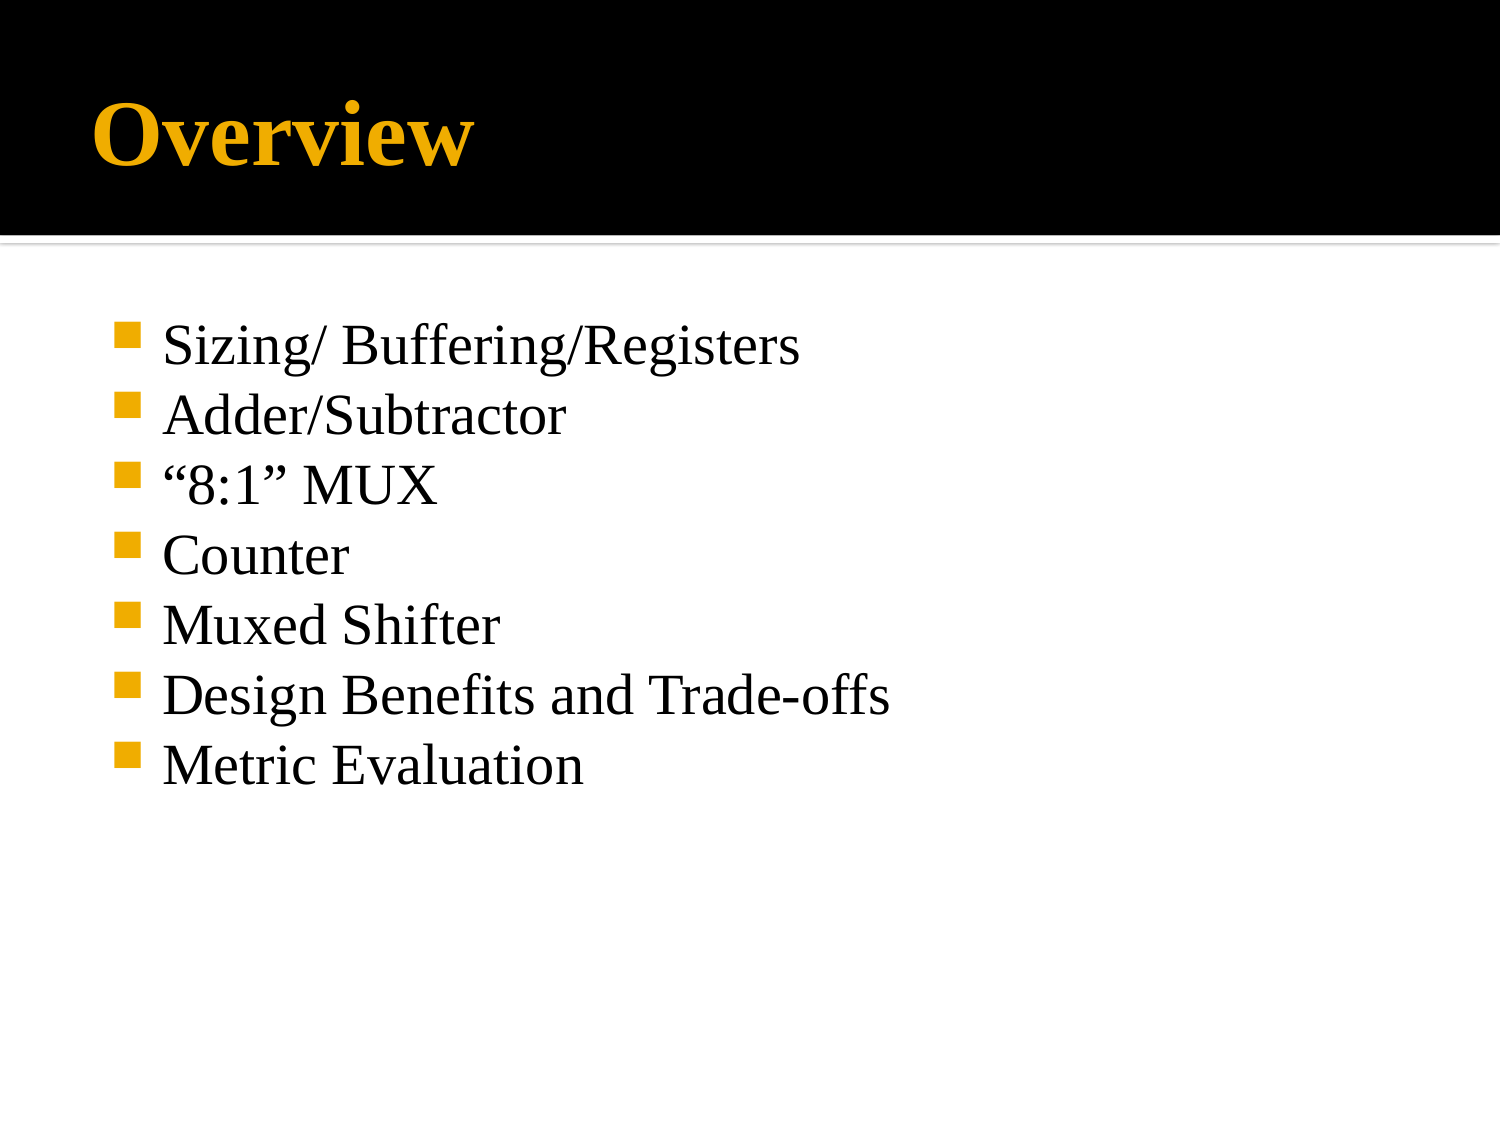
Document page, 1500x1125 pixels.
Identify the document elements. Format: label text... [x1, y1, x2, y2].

title Overview [75, 24, 1425, 231]
list Sizing/ Buffering/Registers Adder/Subtractor “8:1” MUX Counter Muxed Shifter Design Benefits and Trade-offs Metric Evaluation [75, 291, 1460, 1050]
